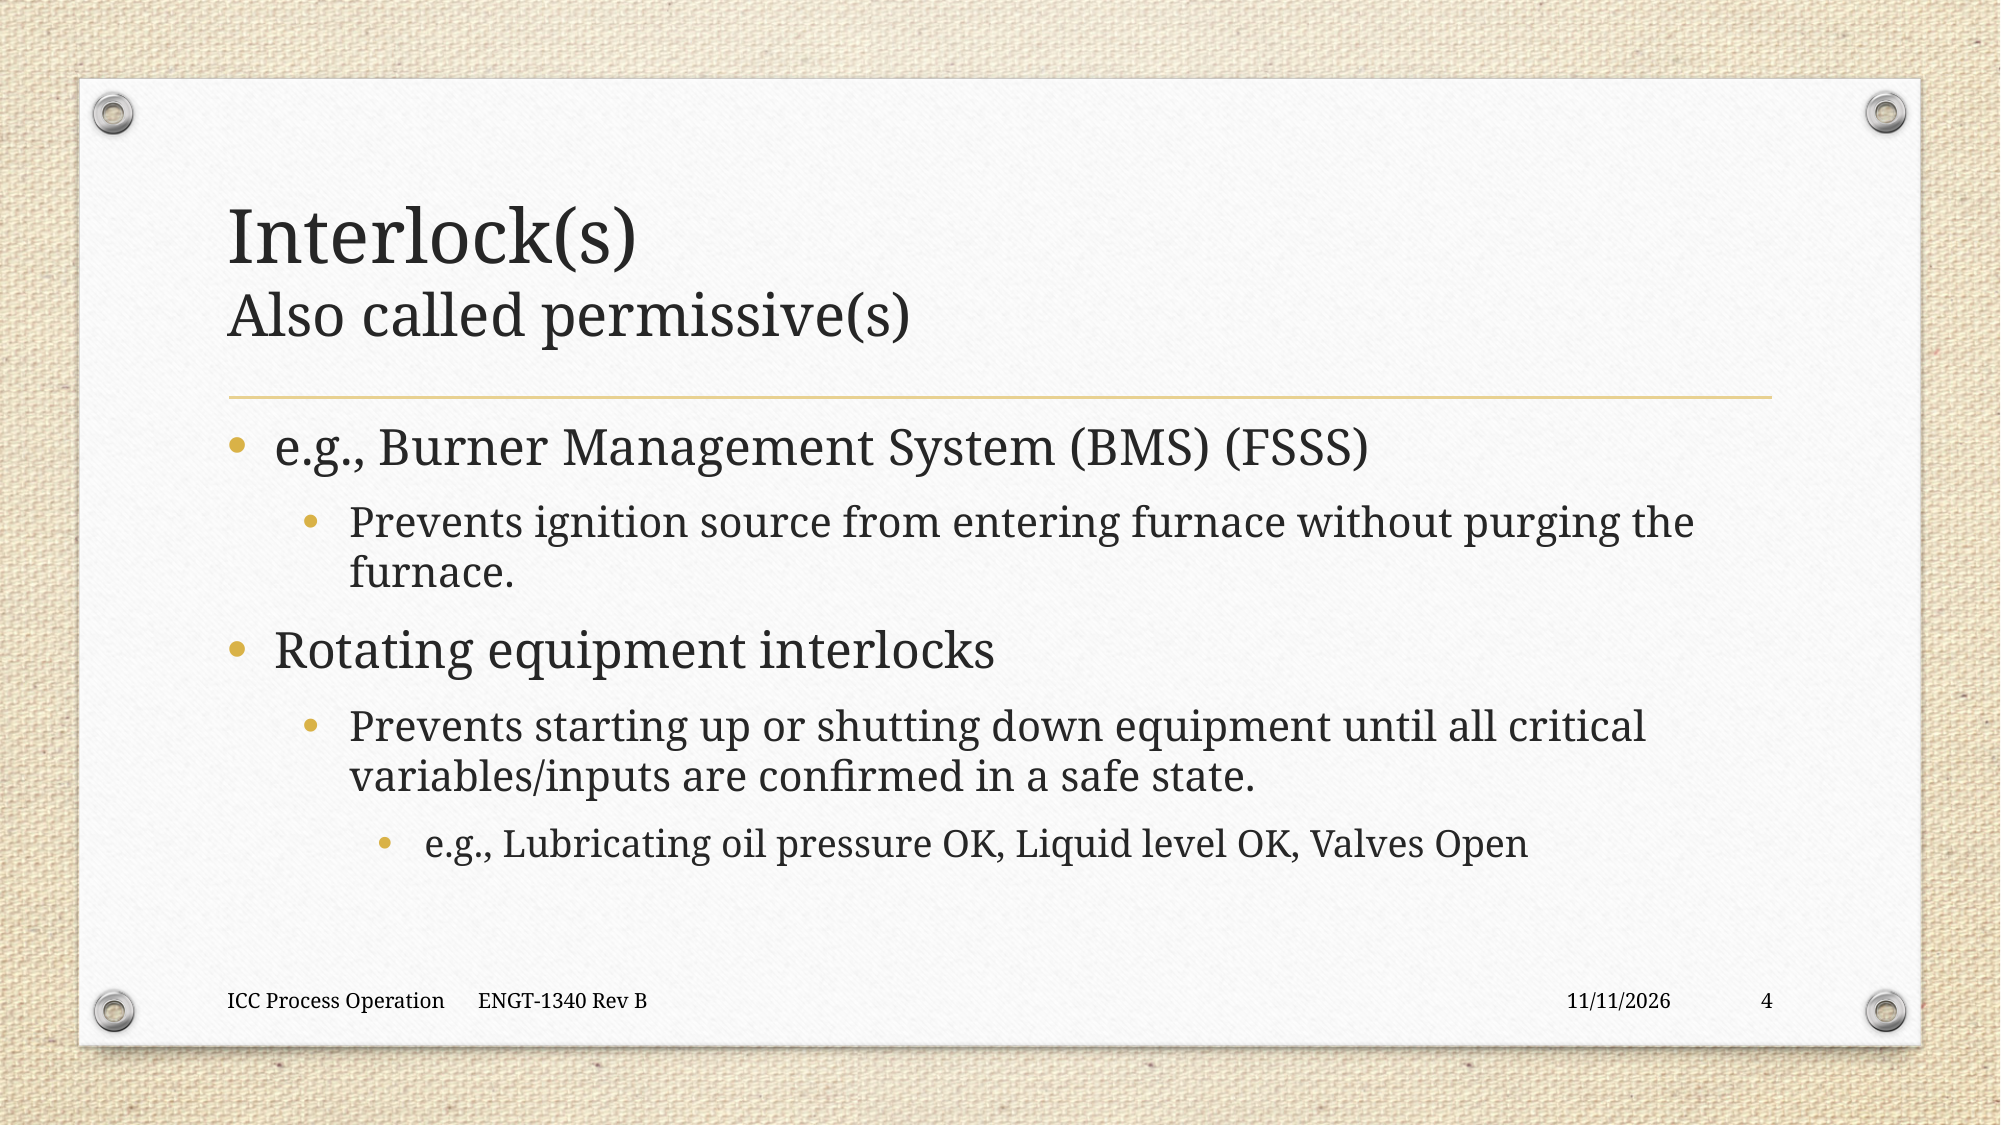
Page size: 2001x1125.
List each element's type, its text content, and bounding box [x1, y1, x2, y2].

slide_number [1423, 979, 1686, 1025]
list e.g., Burner Management System (BMS) (FSSS) Prevents ignition source from entering furnace without purging the furnace. Rotating equipment interlocks Prevents starting up or shutting down equipment until all critical variables/inputs are confirmed in a safe state. e.g., Lubricating oil pressure OK, Liquid level OK, Valves Open [212, 407, 1788, 964]
slide_number 4 [1698, 979, 1788, 1025]
footer ICC Process Operation ENGT-1340 Rev B [212, 979, 1411, 1025]
picture [0, 0, 2001, 1125]
title Interlock(s) Also called permissive(s) [212, 161, 1788, 375]
